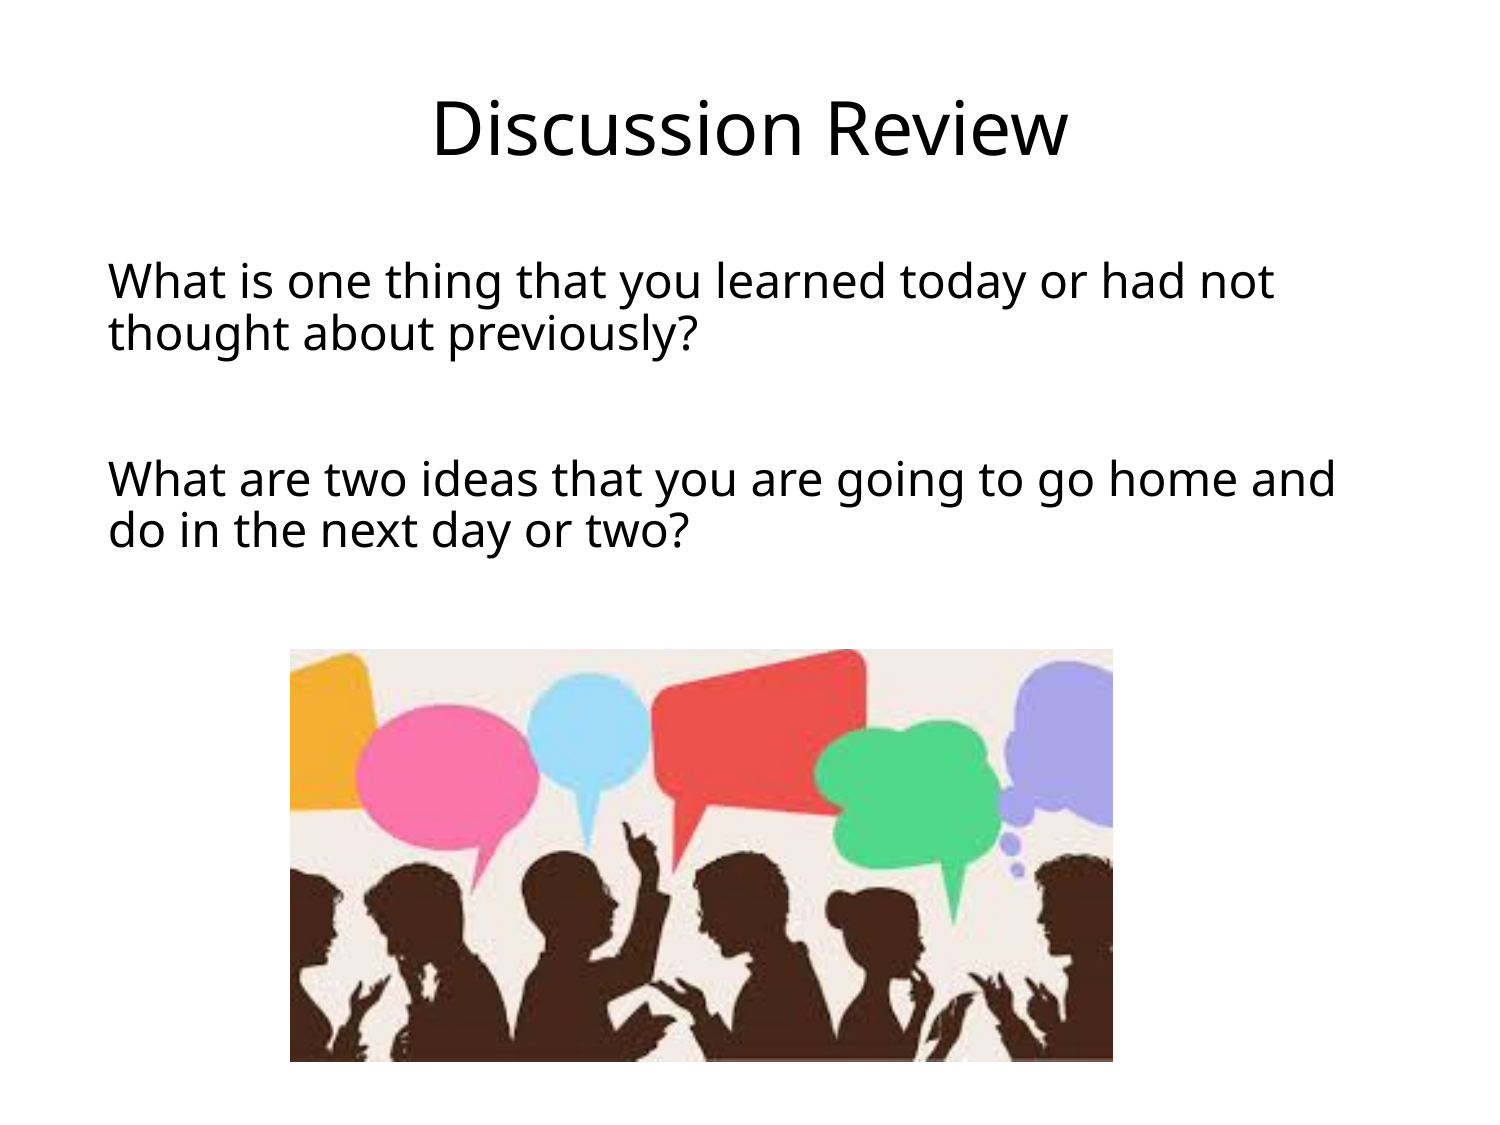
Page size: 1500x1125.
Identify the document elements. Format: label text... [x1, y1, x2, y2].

picture [290, 649, 1113, 1062]
title Discussion Review [75, 37, 1425, 225]
list What is one thing that you learned today or had not thought about previously? What are two ideas that you are going to go home and do in the next day or two? [75, 249, 1425, 1095]
